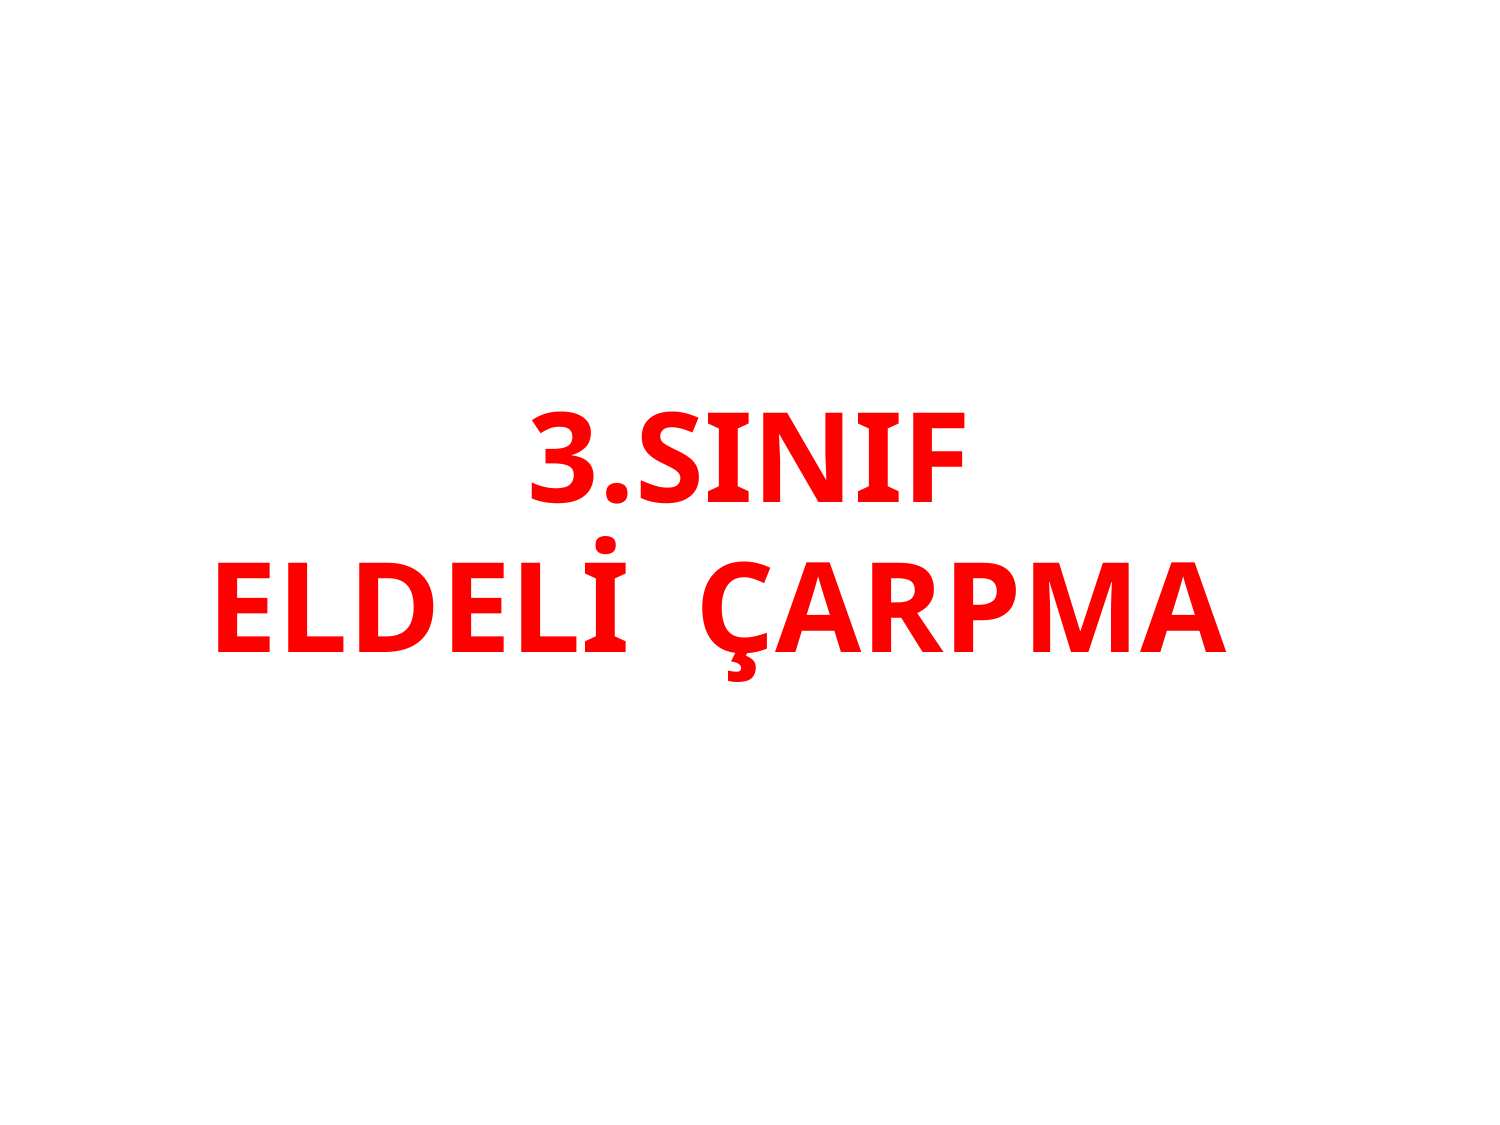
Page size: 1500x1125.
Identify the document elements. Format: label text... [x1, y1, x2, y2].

text_box 3.SINIF ELDELİ ÇARPMA [0, 70, 1500, 836]
